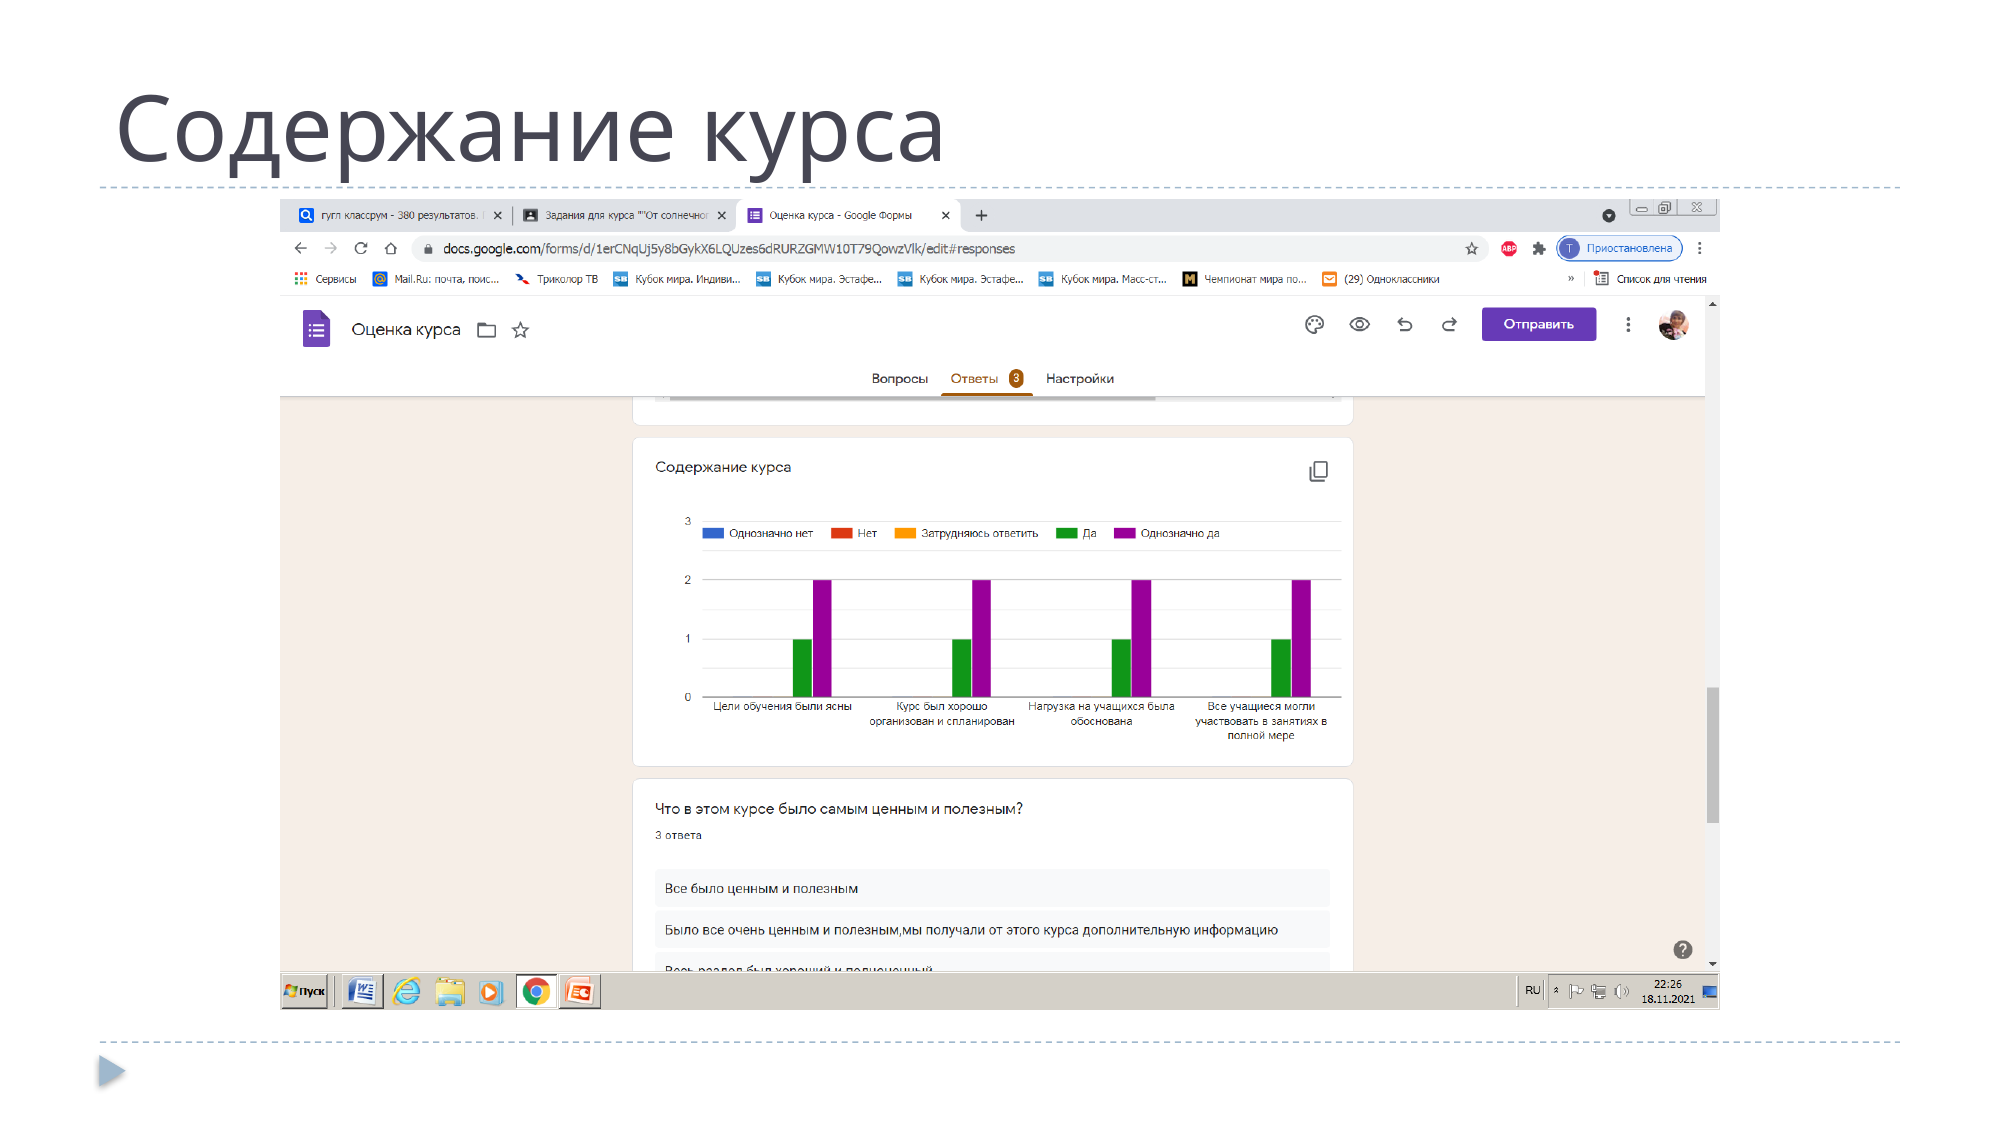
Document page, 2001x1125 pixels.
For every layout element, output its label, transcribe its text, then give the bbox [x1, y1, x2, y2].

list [279, 199, 1721, 1011]
title Содержание курса [99, 0, 1900, 188]
